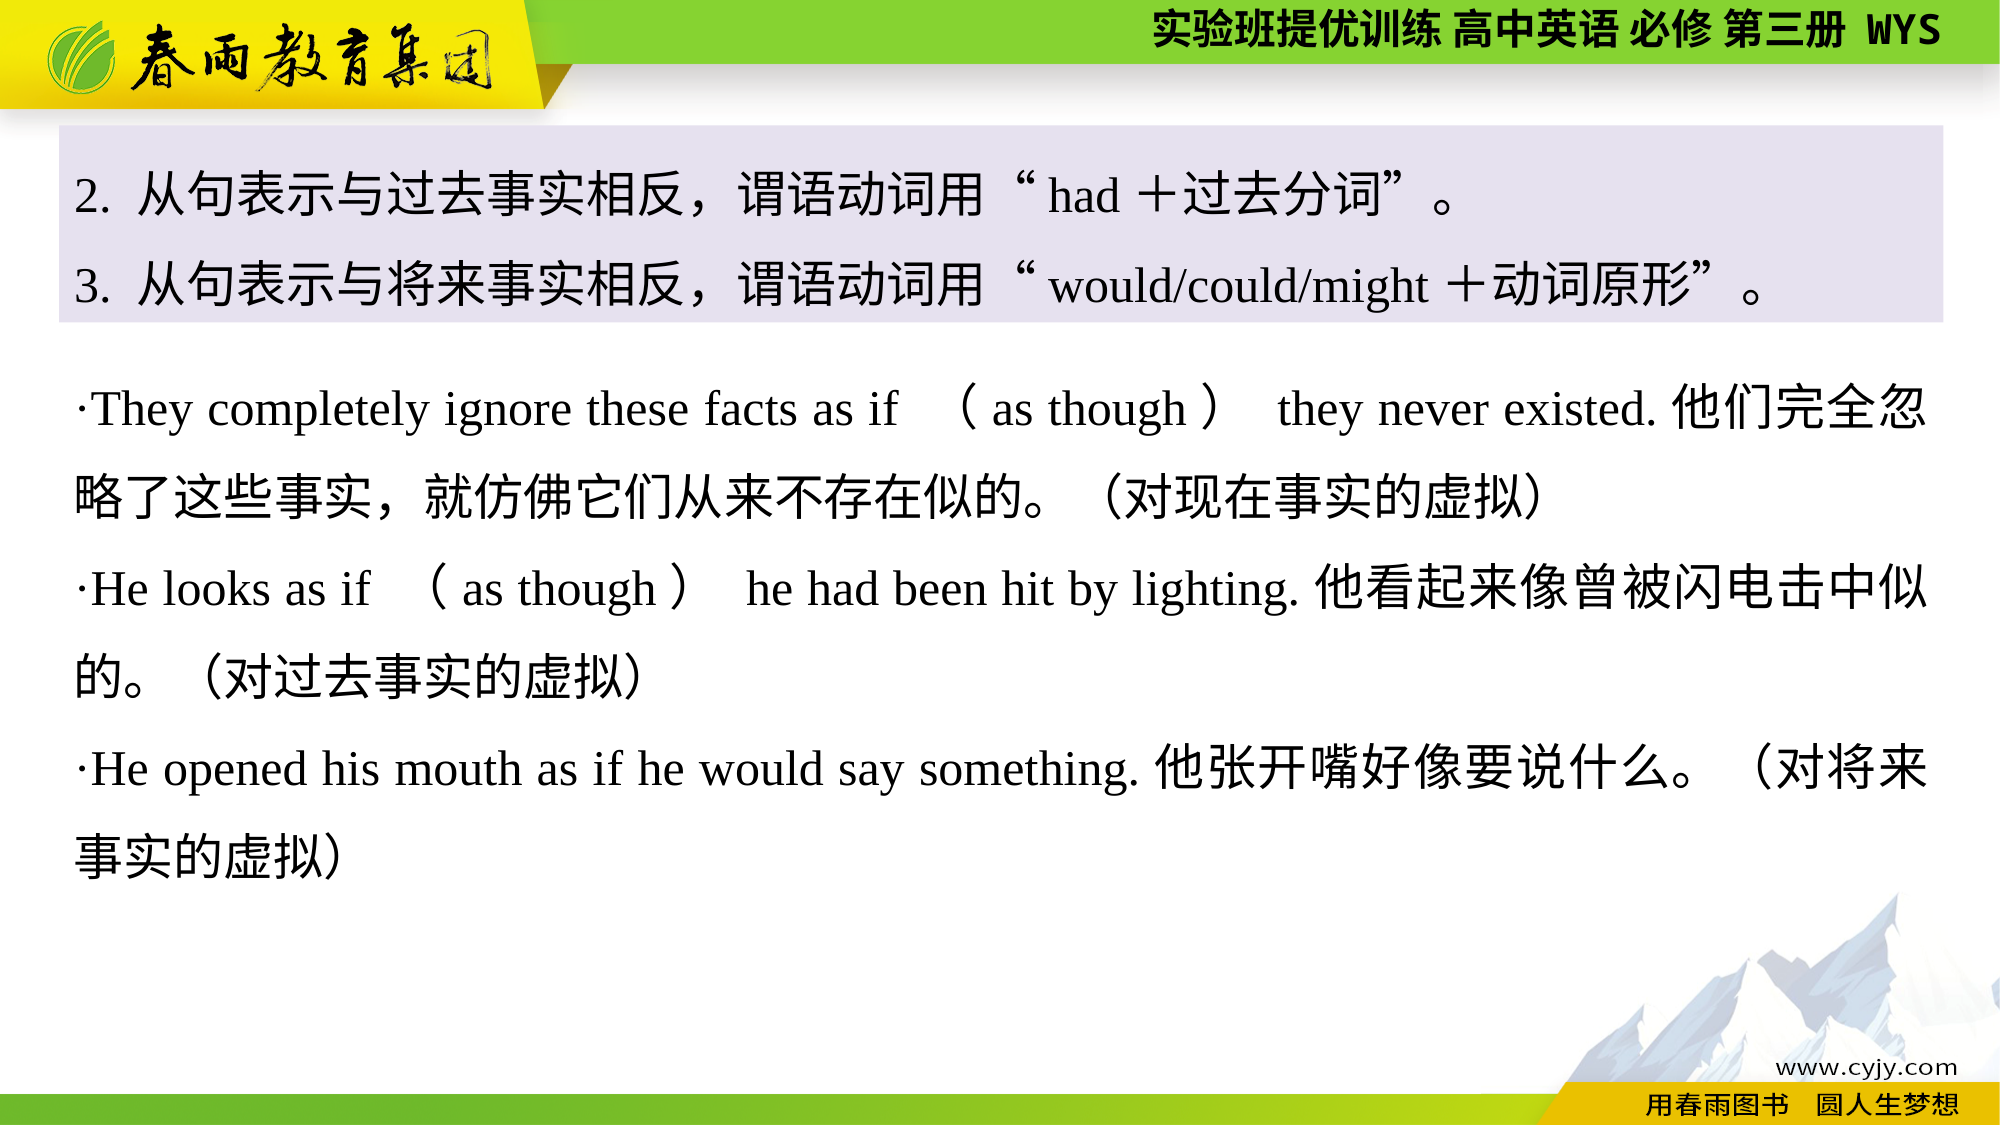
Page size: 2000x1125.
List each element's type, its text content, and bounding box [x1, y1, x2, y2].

list 2. 从句表示与过去事实相反，谓语动词用“had＋过去分词”。 3. 从句表示与将来事实相反，谓语动词用“would/could/might＋动词原形”。 [59, 125, 1944, 323]
picture [0, 0, 2000, 1125]
text_box ·They completely ignore these facts as if （as though） they never existed.他们完全忽略了这些事实，就仿佛它们从来不存在似的。（对现在事实的虚拟） ·He looks as if （as though） he had been hit by lighting.他看起来像曾被闪电击中似的。（对过去事实的虚拟） ·He opened his mouth as if he would say something.他张开嘴好像要说什么。（对将来事实的虚拟） [59, 338, 1944, 893]
